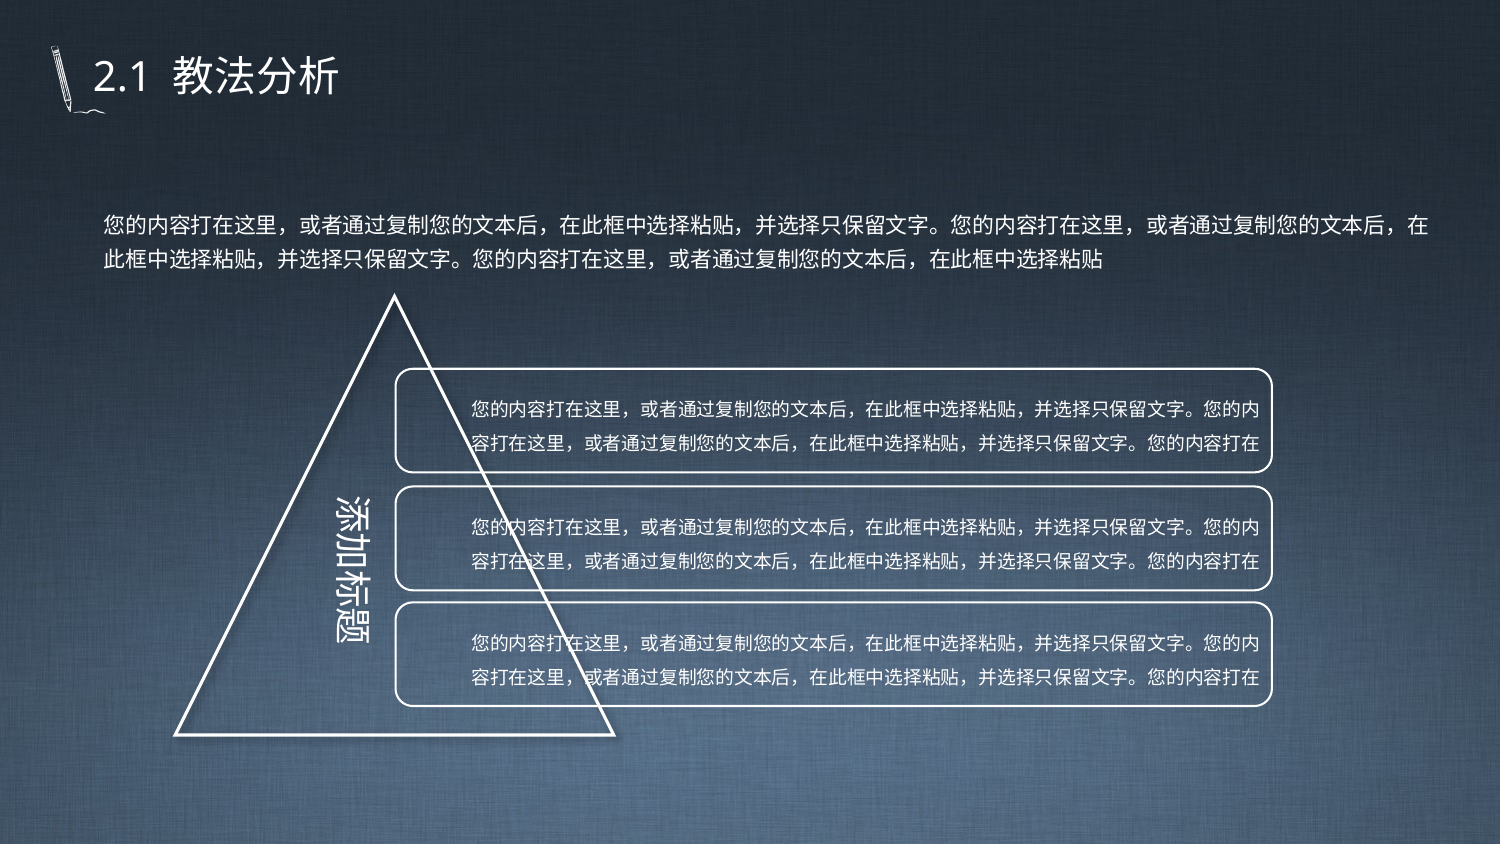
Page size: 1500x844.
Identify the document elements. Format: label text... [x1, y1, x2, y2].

picture [0, 0, 1500, 844]
text_box 添加标题 [308, 472, 385, 668]
text_box 2.1 教法分析 [78, 42, 649, 108]
text_box 您的内容打在这里，或者通过复制您的文本后，在此框中选择粘贴，并选择只保留文字。您的内容打在这里，或者通过复制您的文本后，在此框中选择粘贴，并选择只保留文字。您的内容打在 [394, 601, 1273, 708]
text_box 您的内容打在这里，或者通过复制您的文本后，在此框中选择粘贴，并选择只保留文字。您的内容打在这里，或者通过复制您的文本后，在此框中选择粘贴，并选择只保留文字。您的内容打在 [394, 485, 1273, 592]
text_box [173, 293, 616, 737]
text_box 您的内容打在这里，或者通过复制您的文本后，在此框中选择粘贴，并选择只保留文字。您的内容打在这里，或者通过复制您的文本后，在此框中选择粘贴，并选择只保留文字。您的内容打在 [394, 367, 1273, 474]
text_box 您的内容打在这里，或者通过复制您的文本后，在此框中选择粘贴，并选择只保留文字。您的内容打在这里，或者通过复制您的文本后，在此框中选择粘贴，并选择只保留文字。您的内容打在这里，或者通过复制您的文本后，在此框中选择粘贴 [89, 196, 1446, 280]
